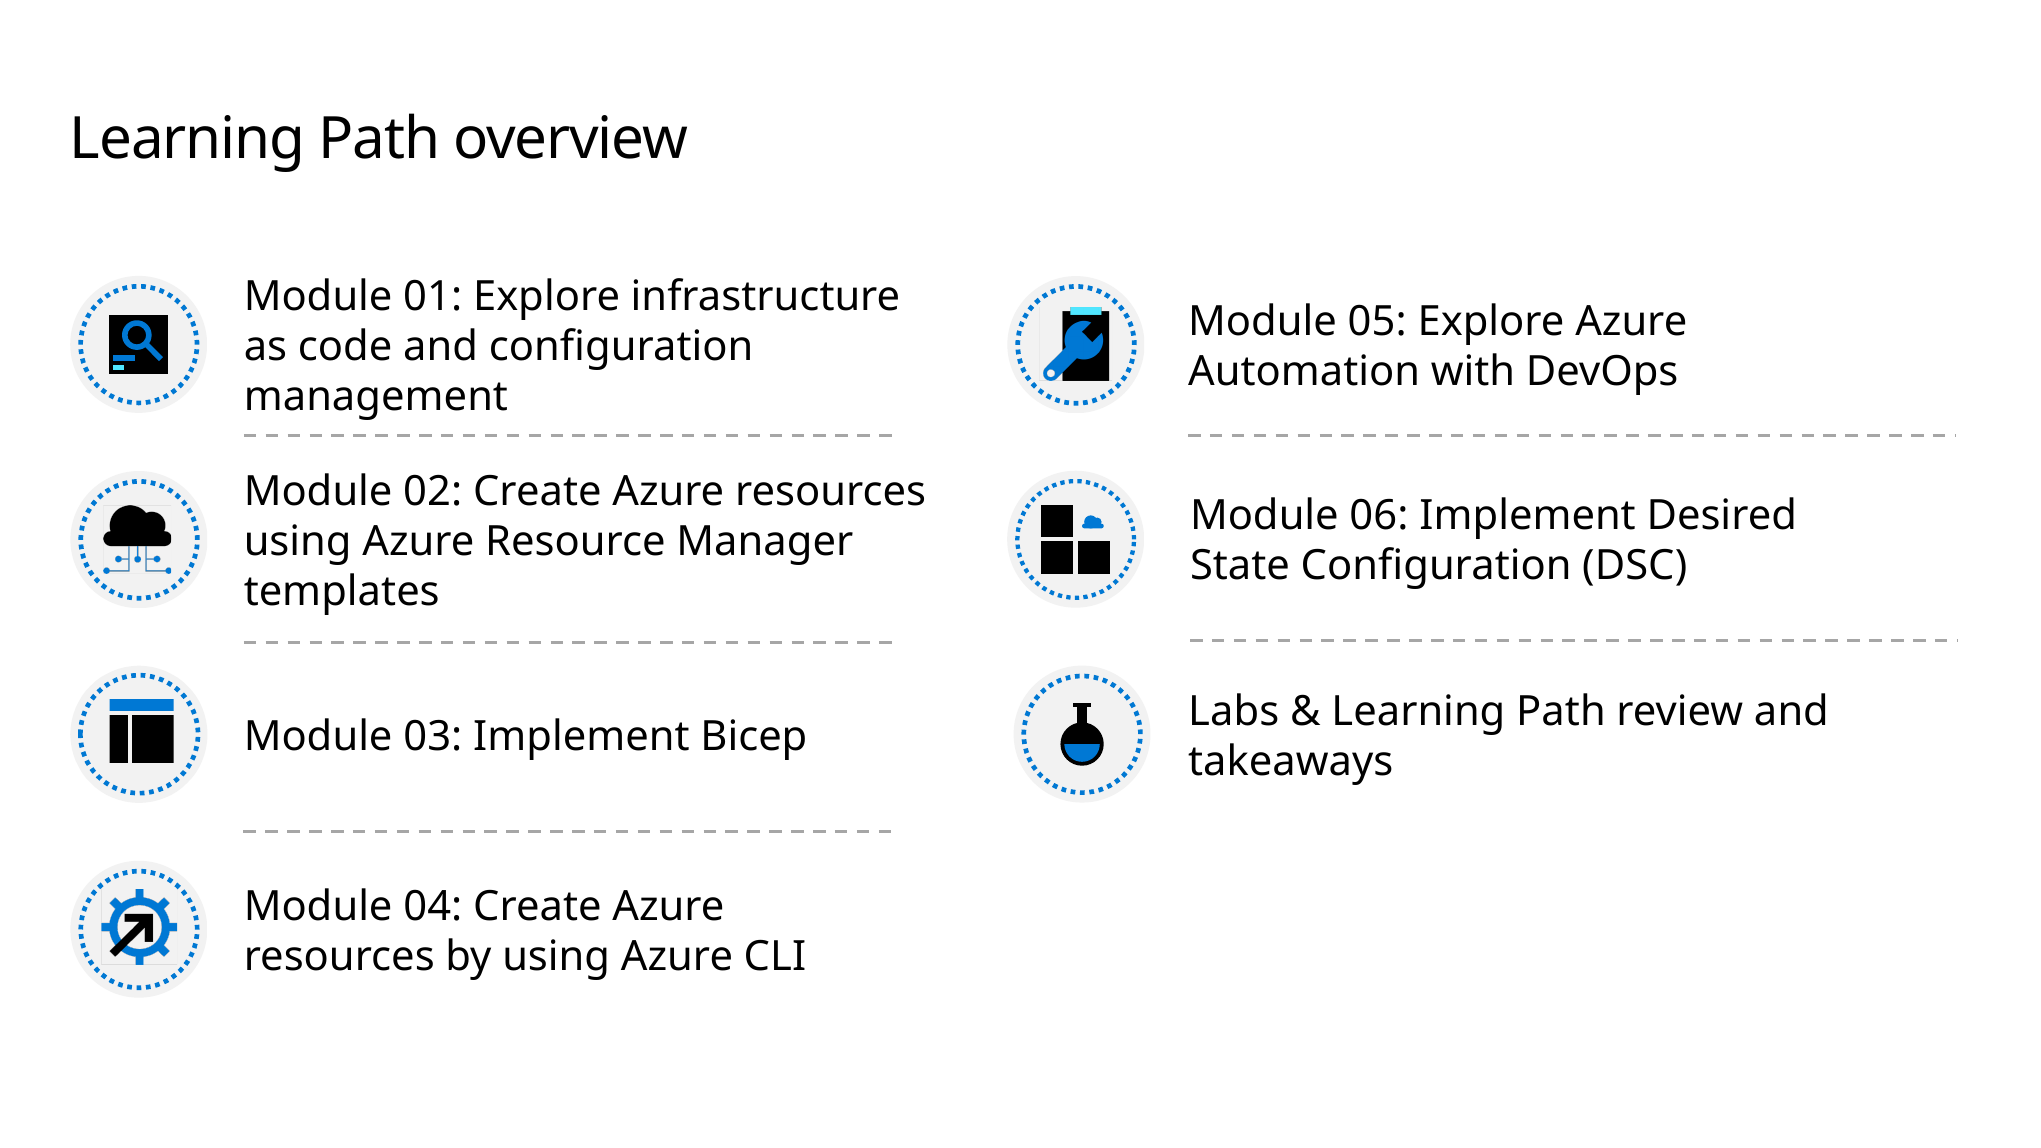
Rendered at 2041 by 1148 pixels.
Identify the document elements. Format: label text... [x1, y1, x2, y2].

picture [1006, 470, 1145, 608]
text_box Labs & Learning Path review and takeaways [1188, 683, 1994, 784]
picture [69, 275, 208, 413]
picture [1006, 275, 1145, 414]
picture [69, 470, 208, 609]
text_box Module 01: Explore infrastructure as code and configuration management [243, 268, 929, 419]
text_box Module 04: Create Azure resources by using Azure CLI [243, 878, 896, 979]
text_box Module 02: Create Azure resources using Azure Resource Manager templates [243, 463, 929, 615]
text_box Module 03: Implement Bicep [243, 708, 896, 759]
picture [69, 860, 208, 998]
text_box Module 06: Implement Desired State Configuration (DSC) [1189, 487, 1903, 588]
picture [69, 665, 208, 804]
text_box Module 05: Explore Azure Automation with DevOps [1188, 293, 1873, 395]
picture [1013, 665, 1151, 803]
title Learning Path overview [70, 103, 1969, 172]
